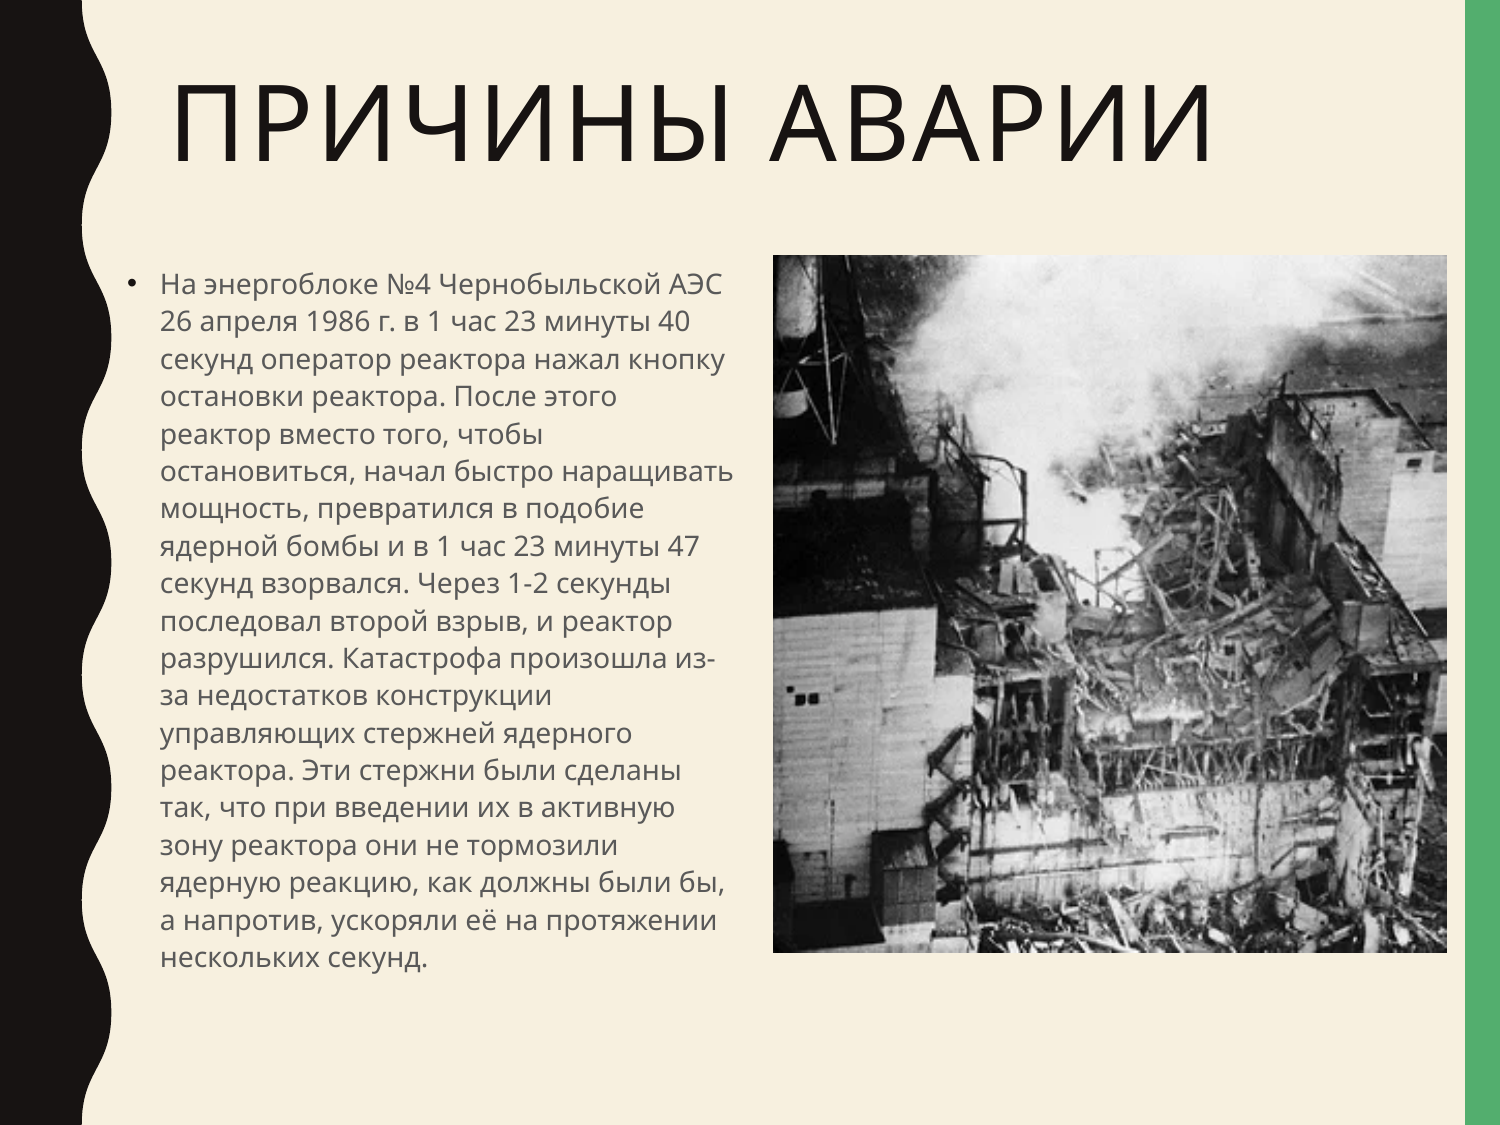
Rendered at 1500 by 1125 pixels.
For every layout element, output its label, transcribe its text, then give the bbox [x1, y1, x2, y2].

picture [773, 255, 1447, 953]
list На энергоблоке №4 Чернобыльской АЭС 26 апреля 1986 г. в 1 час 23 минуты 40 секунд оператор реактора нажал кнопку остановки реактора. После этого реактор вместо того, чтобы остановиться, начал быстро наращивать мощность, превратился в подобие ядерной бомбы и в 1 час 23 минуты 47 секунд взорвался. Через 1-2 секунды последовал второй взрыв, и реактор разрушился. Катастрофа произошла из-за недостатков конструкции управляющих стержней ядерного реактора. Эти стержни были сделаны так, что при введении их в активную зону реактора они не тормозили ядерную реакцию, как должны были бы, а напротив, ускоряли её на протяжении нескольких секунд. [112, 255, 750, 988]
title Причины аварии [154, 62, 1407, 308]
